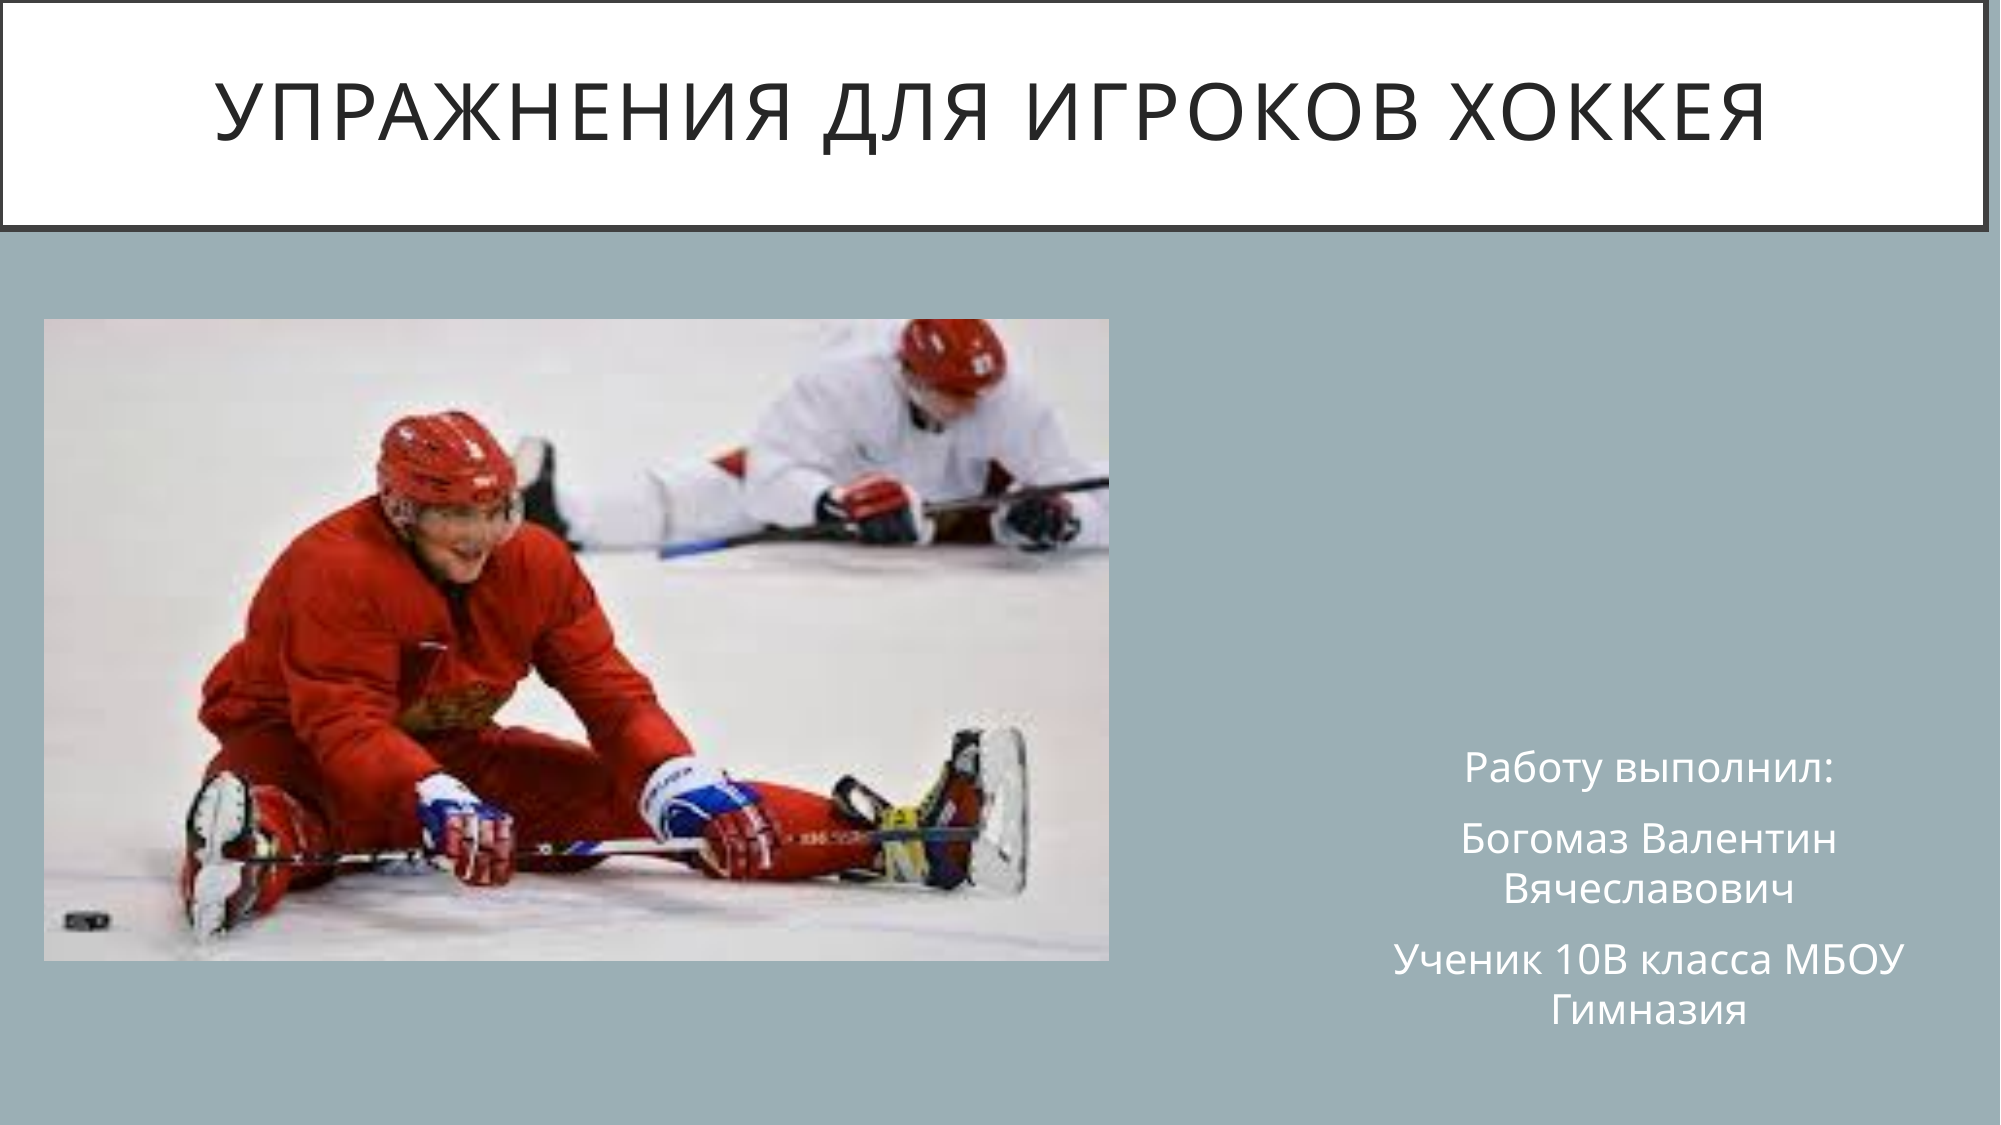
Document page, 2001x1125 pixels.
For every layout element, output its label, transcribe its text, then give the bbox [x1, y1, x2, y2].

title Упражнения для игроков хоккея [0, 0, 1989, 232]
subtitle Работу выполнил: Богомаз Валентин Вячеславович Ученик 10В класса МБОУ Гимназия [1298, 733, 2000, 1125]
picture [44, 319, 1109, 961]
